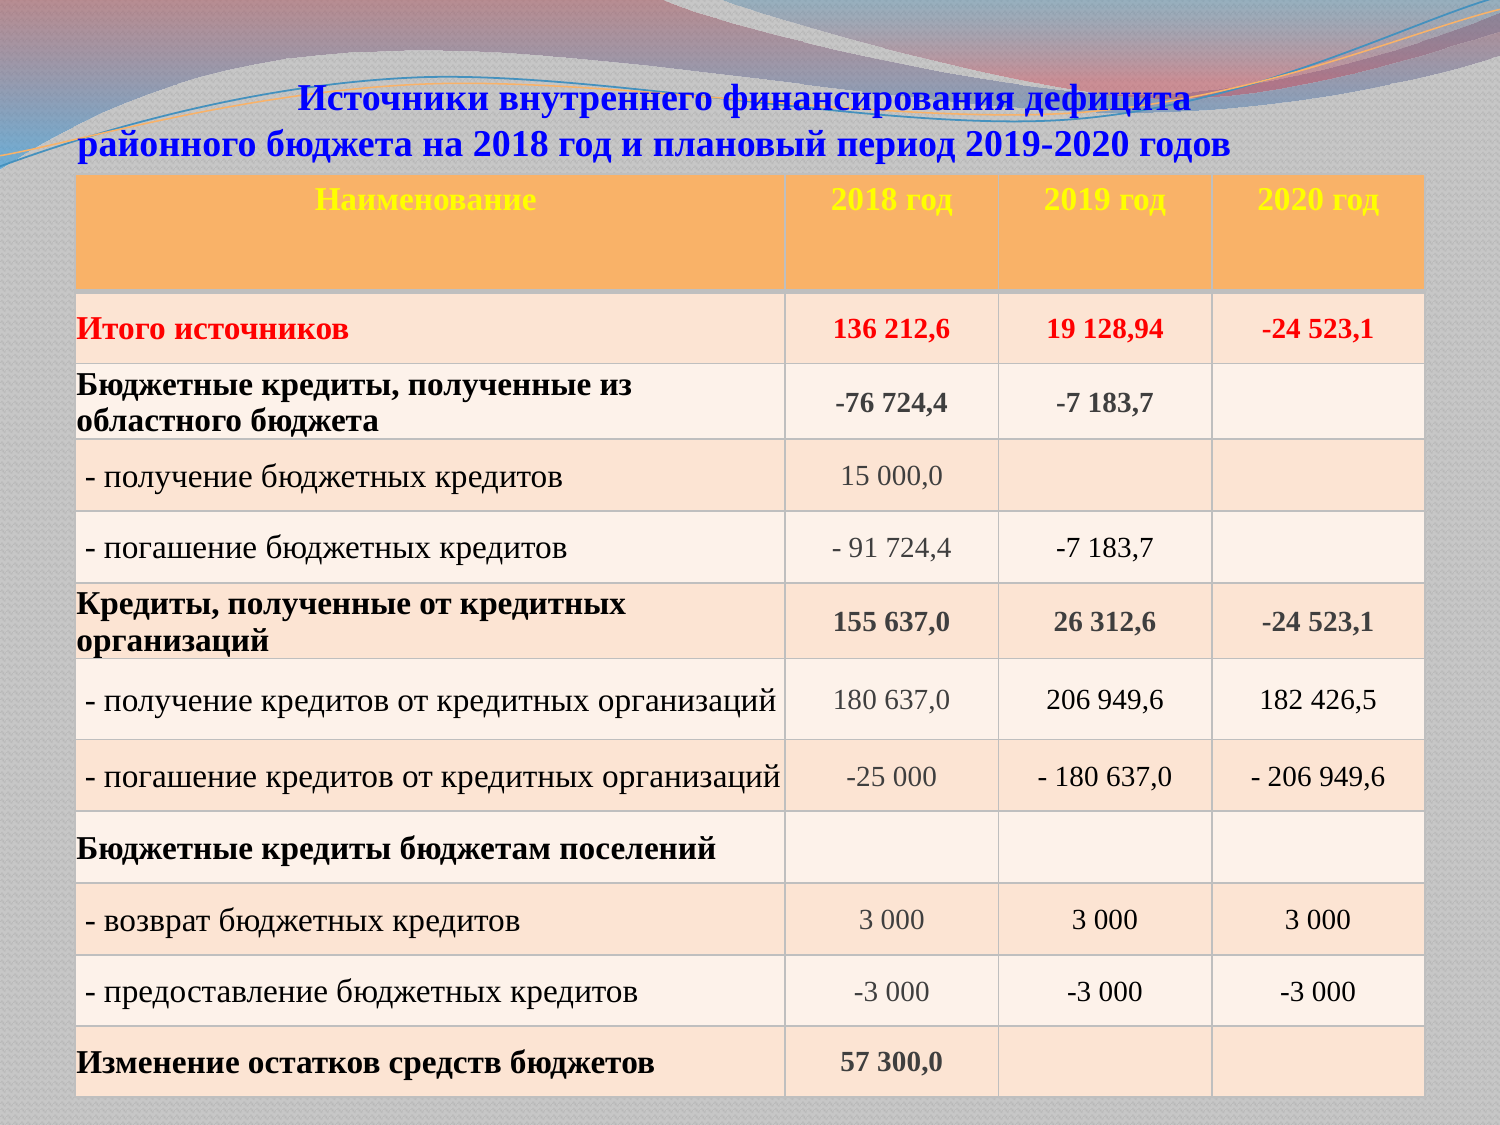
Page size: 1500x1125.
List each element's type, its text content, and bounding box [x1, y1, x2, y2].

table_cell - получение бюджетных кредитов [76, 440, 784, 510]
table_cell 180 637,0 [786, 659, 998, 739]
table_cell -76 724,4 [786, 364, 998, 438]
table_cell 206 949,6 [999, 659, 1211, 739]
table_cell - 180 637,0 [999, 740, 1211, 810]
title Источники внутреннего финансирования дефицита районного бюджета на 2018 год и плановый период 2019-2020 годов [75, 35, 1425, 164]
table_cell 3 000 [786, 884, 998, 954]
table_cell -24 523,1 [1213, 294, 1424, 363]
table_cell Изменение остатков средств бюджетов [76, 1027, 784, 1096]
table_cell [999, 1027, 1211, 1096]
table_cell Итого источников [76, 294, 784, 363]
table_cell - погашение бюджетных кредитов [76, 512, 784, 582]
table_cell Бюджетные кредиты бюджетам поселений [76, 812, 784, 882]
table_header Наименование [76, 175, 784, 289]
table_cell Бюджетные кредиты, полученные из областного бюджета [76, 364, 784, 438]
table_cell [999, 812, 1211, 882]
table_cell -7 183,7 [999, 364, 1211, 438]
table_cell -3 000 [999, 956, 1211, 1025]
table_cell [1213, 1027, 1424, 1096]
table_cell - 206 949,6 [1213, 740, 1424, 810]
table_cell -3 000 [786, 956, 998, 1025]
table_cell -3 000 [1213, 956, 1424, 1025]
table_cell Кредиты, полученные от кредитных организаций [76, 584, 784, 658]
table_cell - 91 724,4 [786, 512, 998, 582]
table_cell -25 000 [786, 740, 998, 810]
table_cell [1213, 440, 1424, 510]
table_cell - погашение кредитов от кредитных организаций [76, 740, 784, 810]
table_cell [1213, 364, 1424, 438]
table_cell [786, 812, 998, 882]
table_cell 136 212,6 [786, 294, 998, 363]
table_cell [1213, 812, 1424, 882]
table_cell - предоставление бюджетных кредитов [76, 956, 784, 1025]
table_cell [999, 440, 1211, 510]
table_cell [1213, 512, 1424, 582]
table_header 2019 год [999, 175, 1211, 289]
table_cell 15 000,0 [786, 440, 998, 510]
table_cell - возврат бюджетных кредитов [76, 884, 784, 954]
table_cell -7 183,7 [999, 512, 1211, 582]
table_header 2018 год [786, 175, 998, 289]
table_header 2020 год [1213, 175, 1424, 289]
table_cell 3 000 [999, 884, 1211, 954]
table_cell 155 637,0 [786, 584, 998, 658]
table_cell 57 300,0 [786, 1027, 998, 1096]
table_cell 3 000 [1213, 884, 1424, 954]
table_cell -24 523,1 [1213, 584, 1424, 658]
table_cell - получение кредитов от кредитных организаций [76, 659, 784, 739]
table_cell 182 426,5 [1213, 659, 1424, 739]
table_cell 26 312,6 [999, 584, 1211, 658]
table_cell 19 128,94 [999, 294, 1211, 363]
